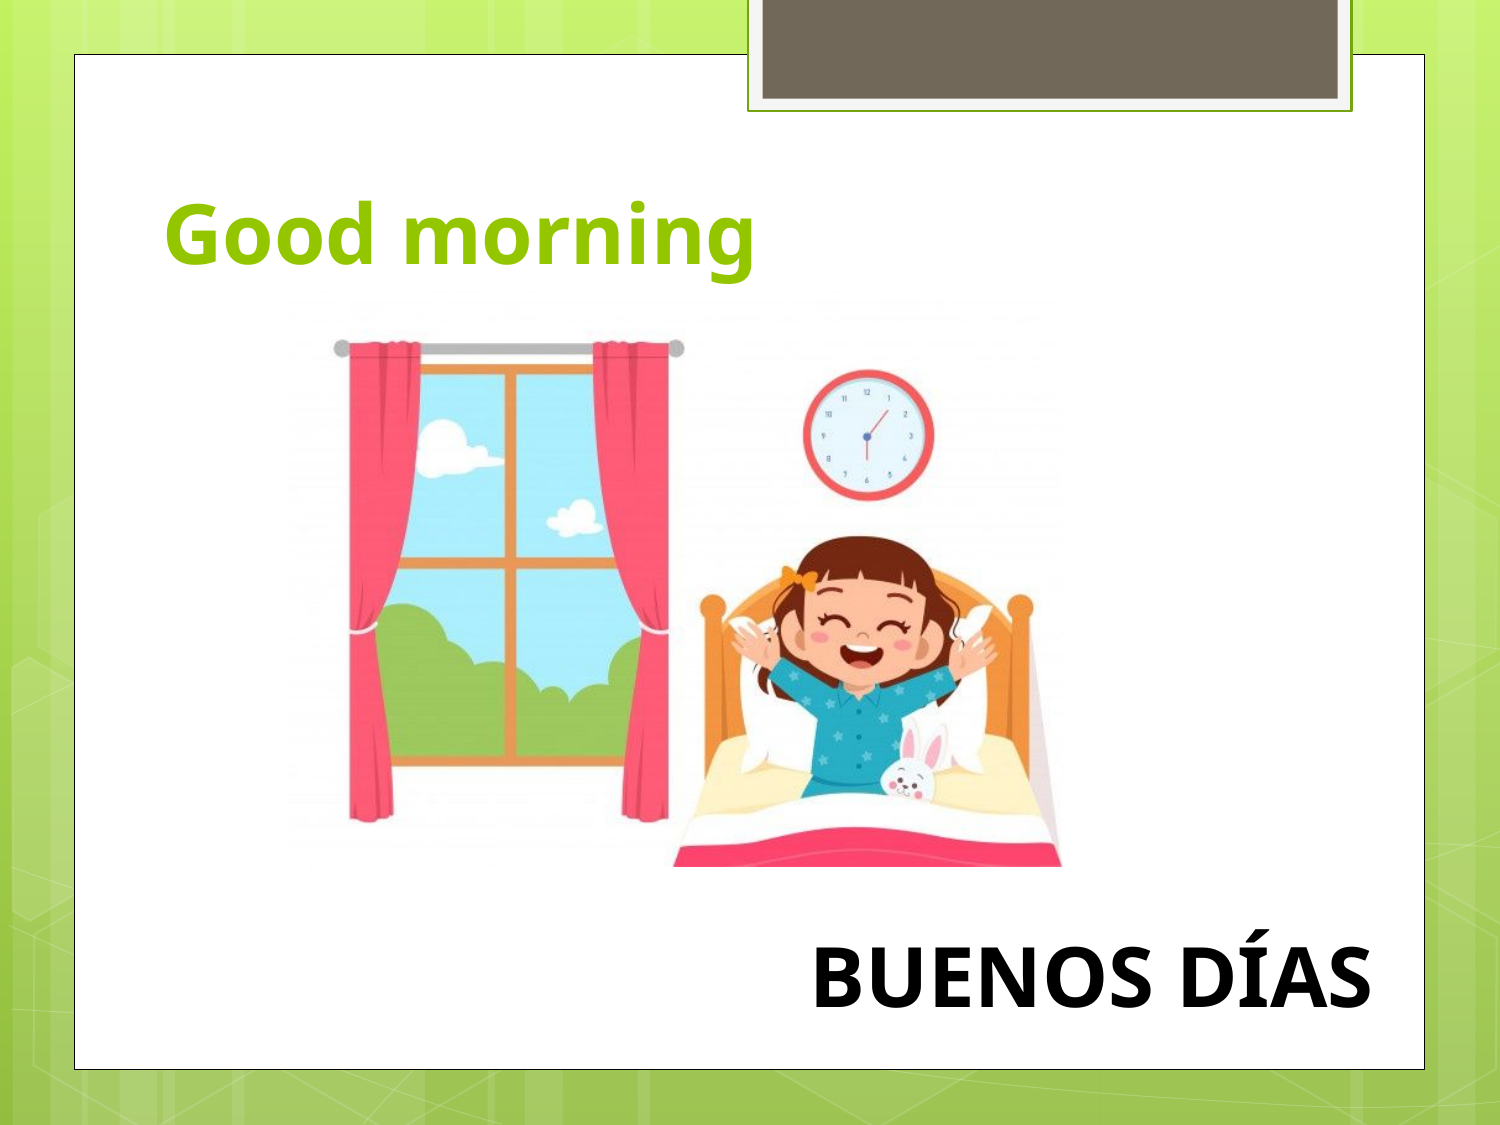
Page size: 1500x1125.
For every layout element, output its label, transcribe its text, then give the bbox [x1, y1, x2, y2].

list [288, 290, 1063, 867]
title Good morning [147, 101, 1300, 290]
text_box BUENOS DÍAS [794, 916, 1389, 1032]
